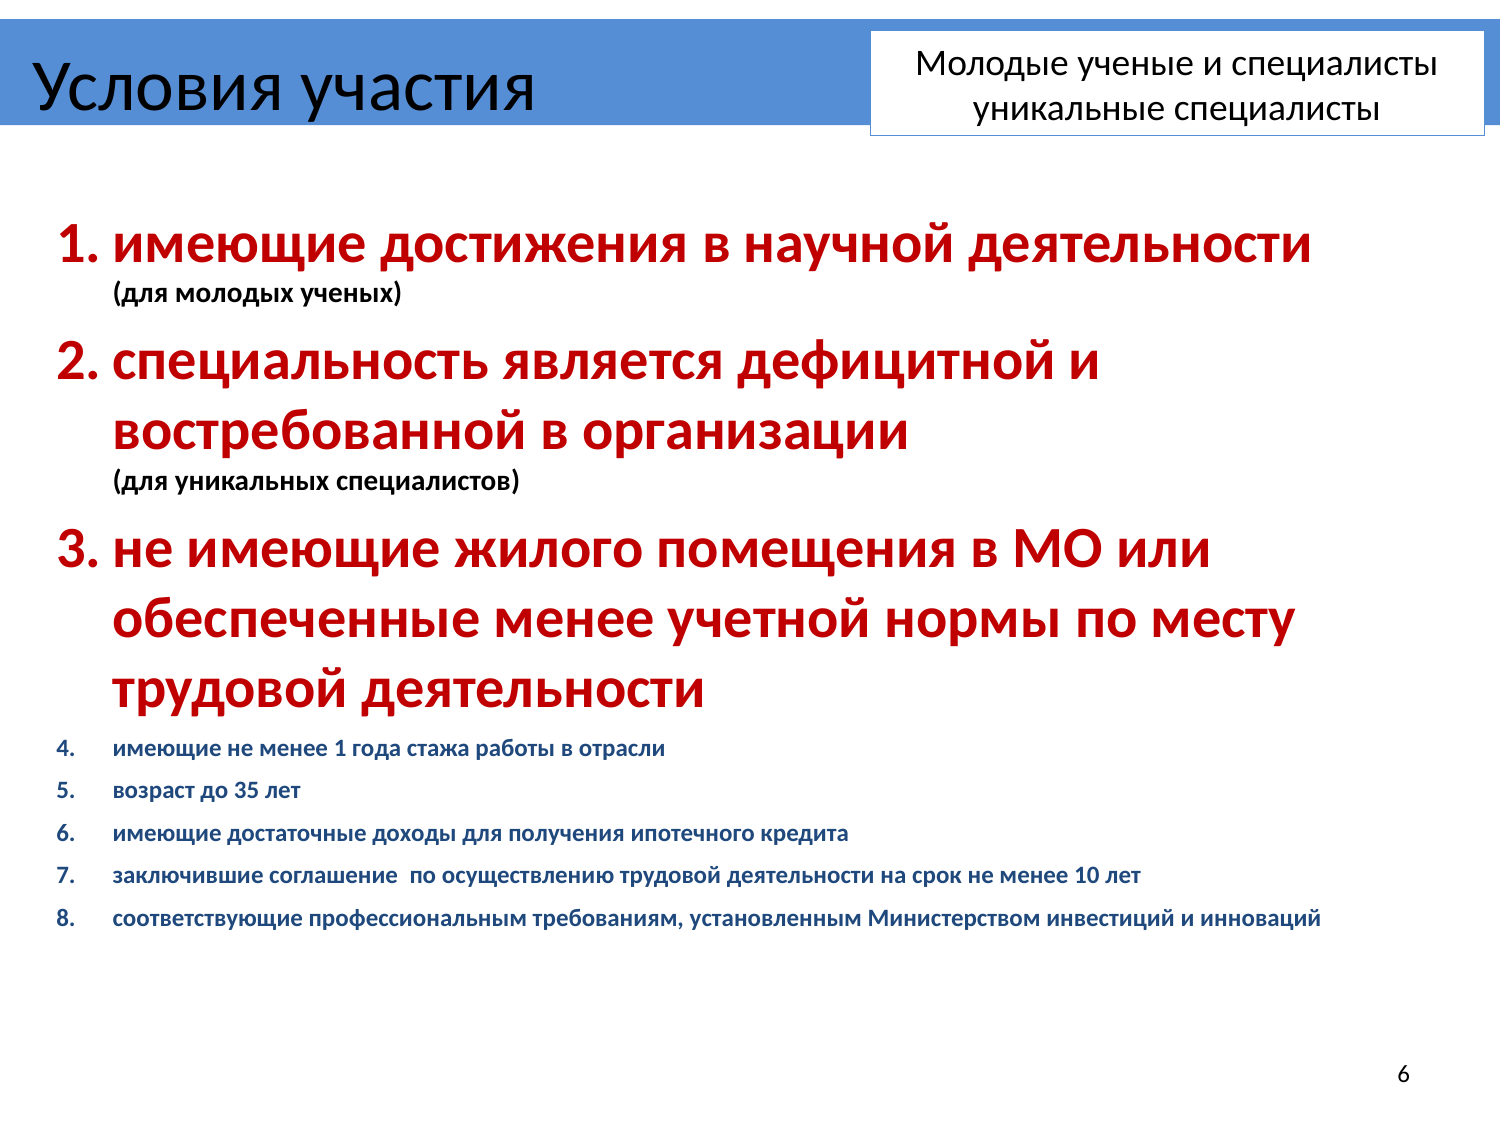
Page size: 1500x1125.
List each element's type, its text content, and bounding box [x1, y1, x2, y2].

text_box Молодые ученые и специалисты уникальные специалисты [870, 30, 1485, 136]
title Условия участия [0, 19, 1500, 126]
list имеющие достижения в научной деятельности (для молодых ученых) специальность является дефицитной и востребованной в организации (для уникальных специалистов) не имеющие жилого помещения в МО или обеспеченные менее учетной нормы по месту трудовой деятельности имеющие не менее 1 года стажа работы в отрасли возраст до 35 лет имеющие достаточные доходы для получения ипотечного кредита заключившие соглашение по осуществлению трудовой деятельности на срок не менее 10 лет соответствующие профессиональным требованиям, установленным Министерством инвестиций и инноваций [39, 194, 1461, 1049]
slide_number 6 [1074, 1049, 1425, 1103]
